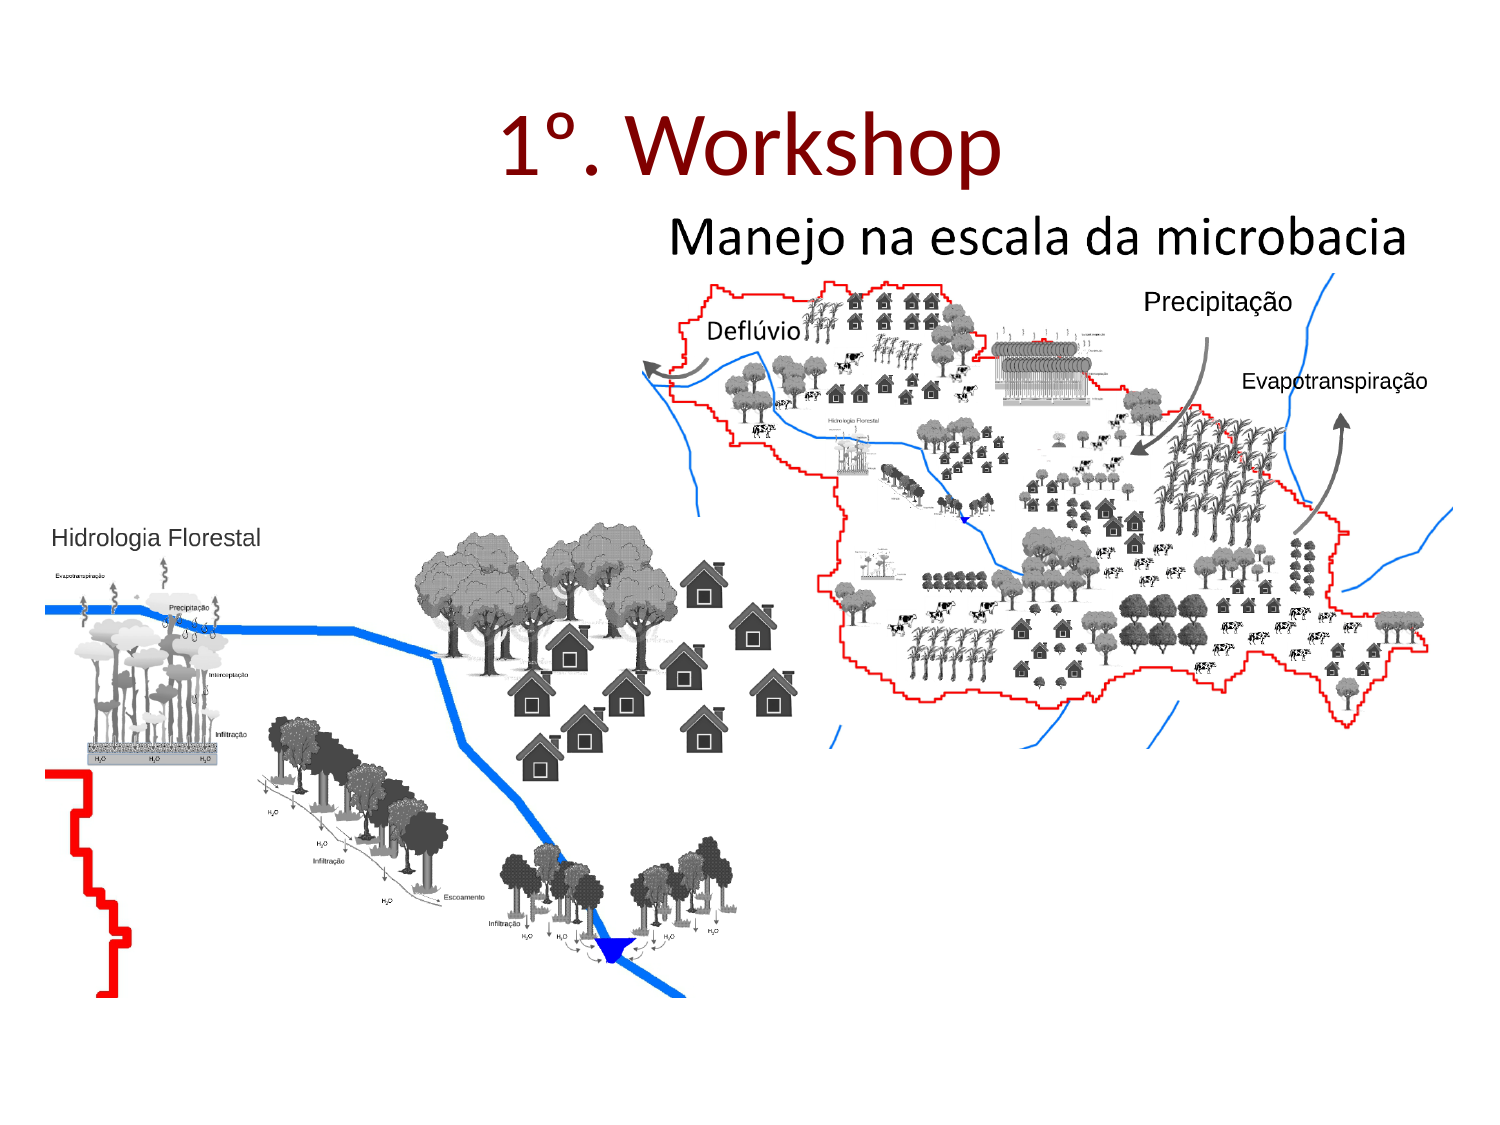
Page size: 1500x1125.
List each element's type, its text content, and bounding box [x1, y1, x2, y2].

picture [45, 207, 1453, 998]
title 1º. Workshop [75, 45, 1425, 233]
